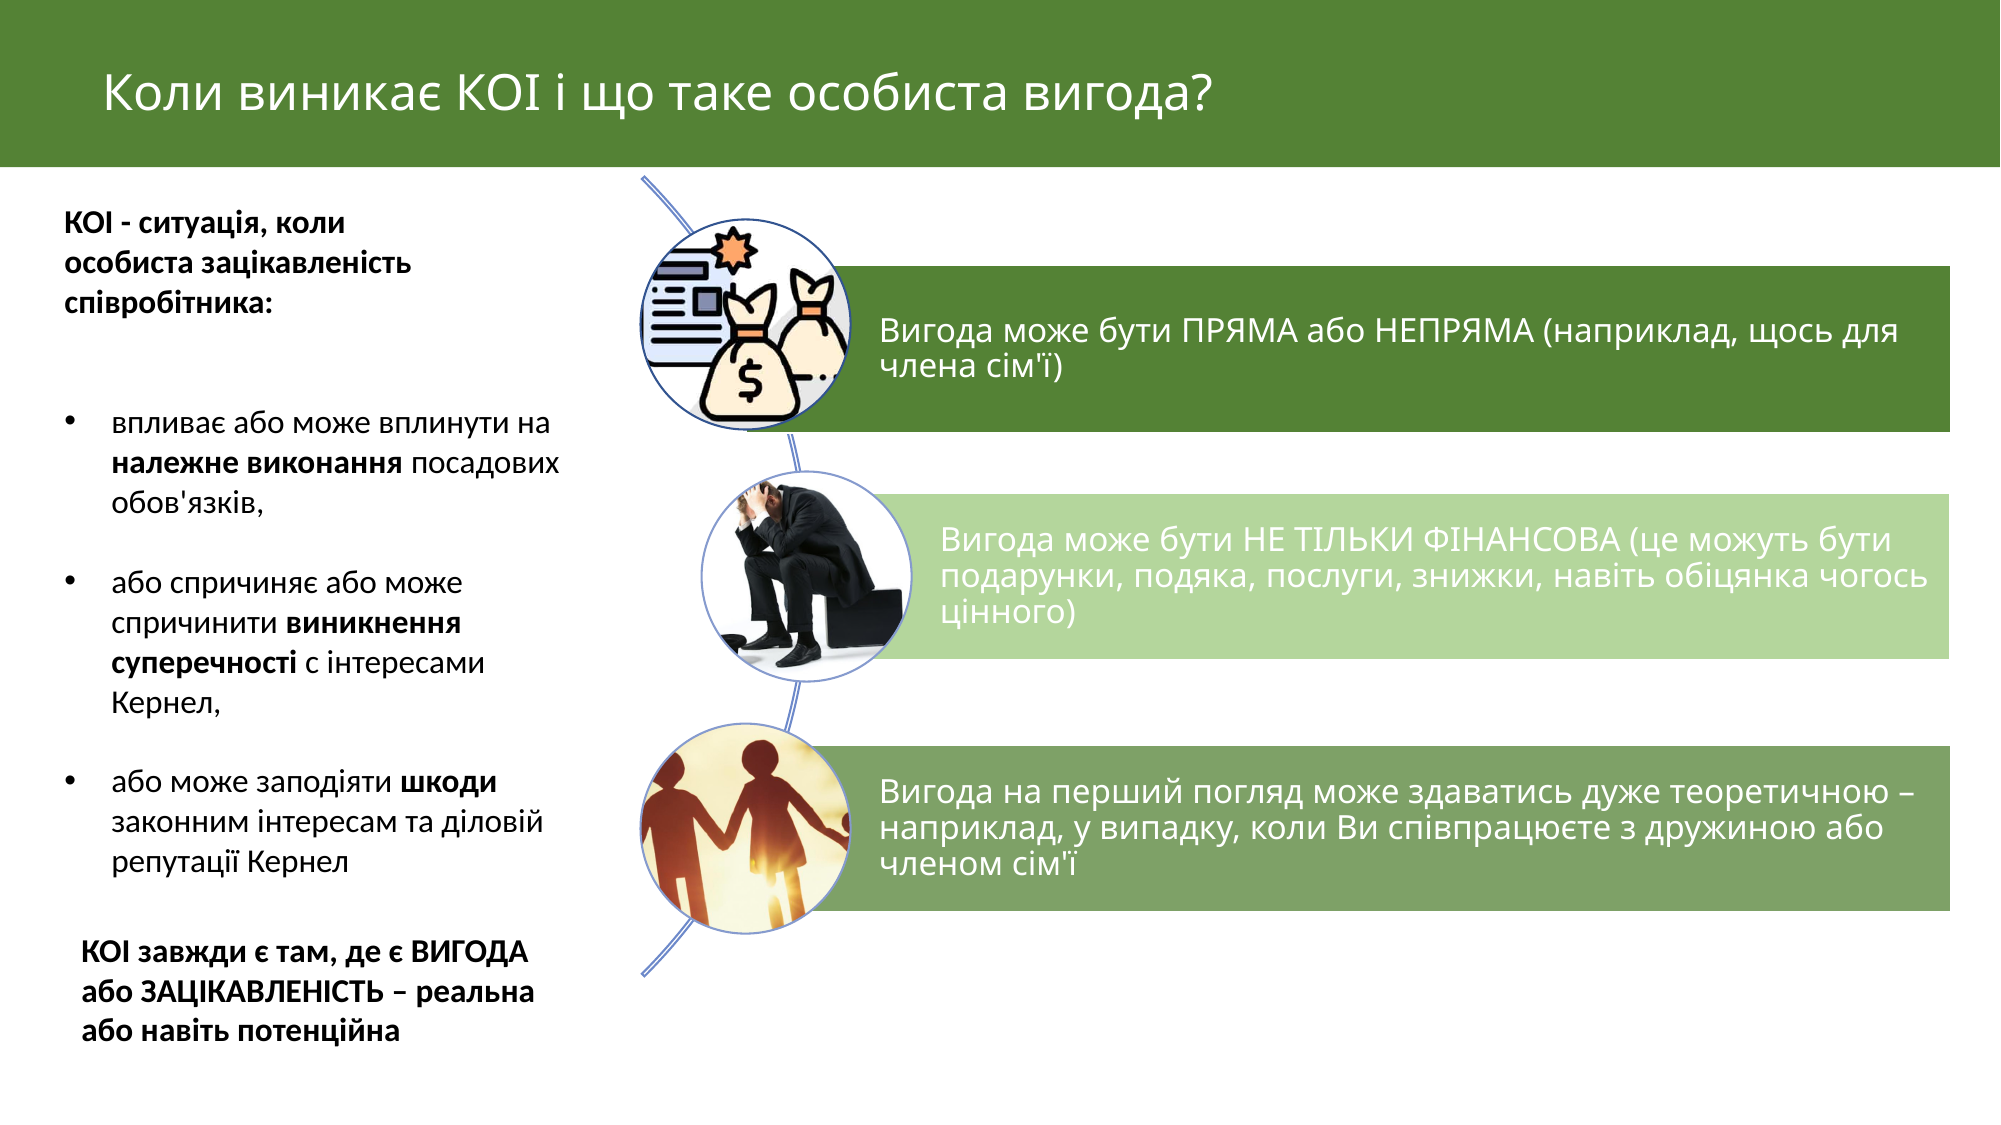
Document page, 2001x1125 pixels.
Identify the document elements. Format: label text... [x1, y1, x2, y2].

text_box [628, 156, 1963, 997]
text_box [0, 0, 2000, 168]
text_box Коли виникає КОІ і що таке особиста вигода? [87, 52, 1913, 128]
text_box КОІ - ситуація, коли особиста зацікавленість співробітника: впливає або може вплинути на належне виконання посадових обов'язків, або спричиняє або може спричинити виникнення суперечності с інтересами Кернел, або може заподіяти шкоди законним інтересам та діловій репутації Кернел [49, 193, 580, 887]
text_box КОІ завжди є там, де є ВИГОДА або ЗАЦІКАВЛЕНІСТЬ – реальна або навіть потенційна [66, 921, 597, 1091]
